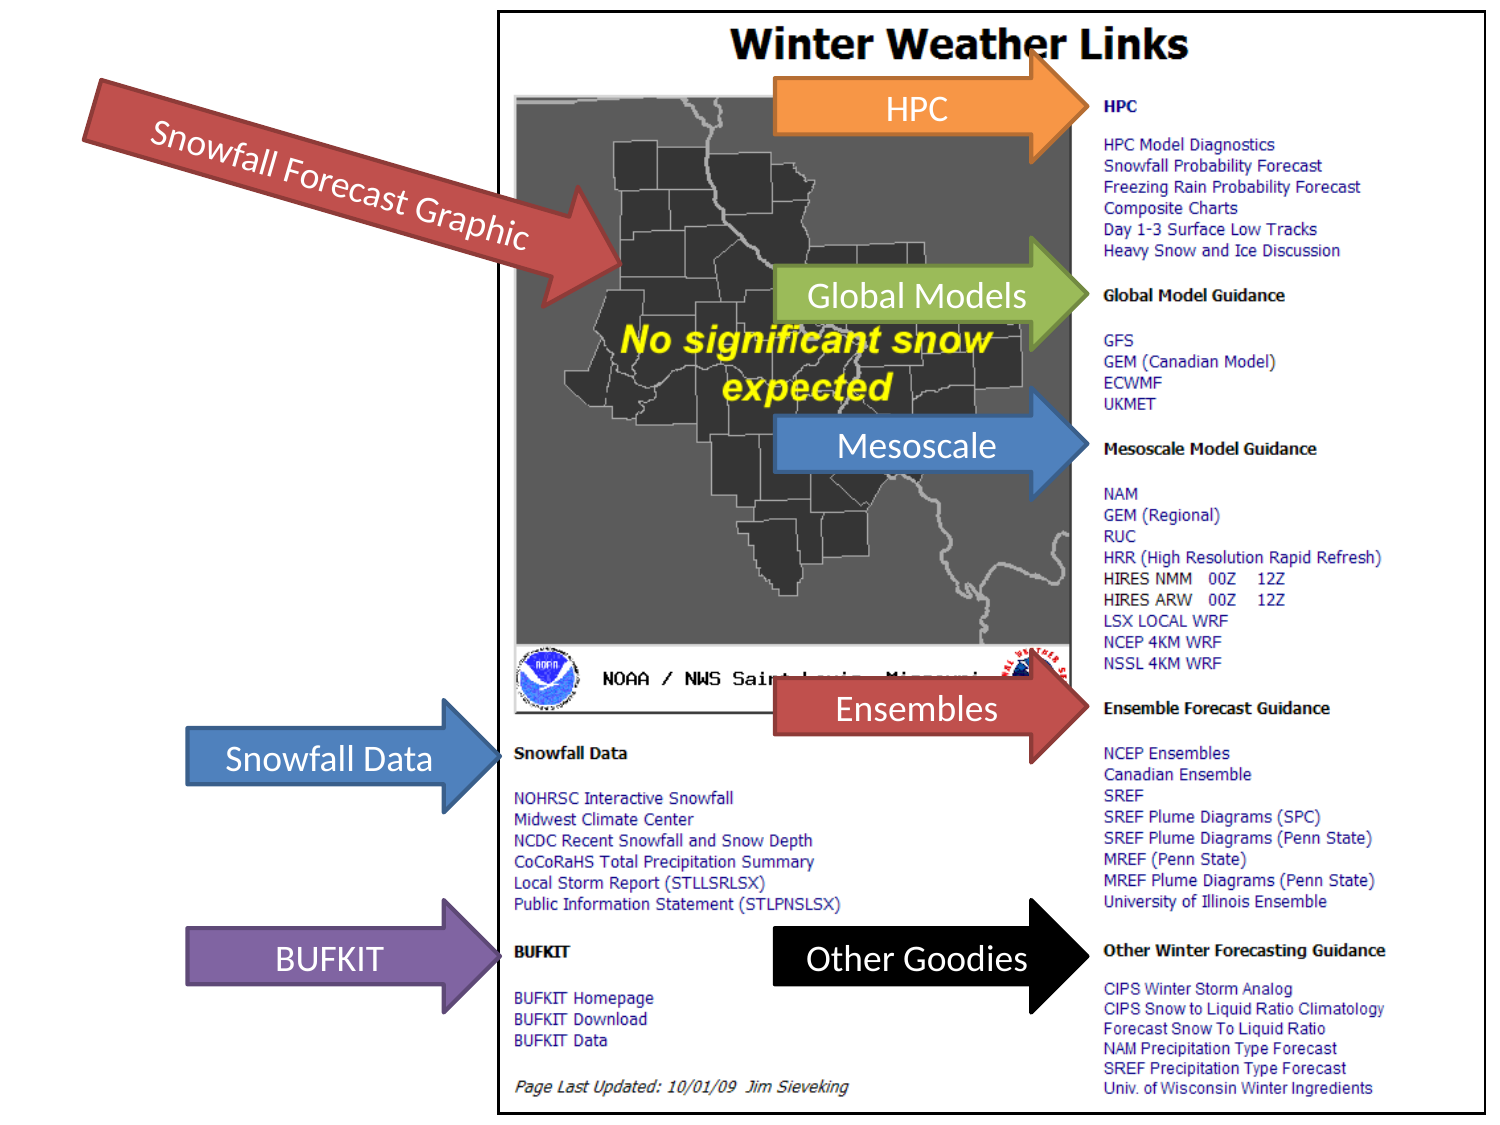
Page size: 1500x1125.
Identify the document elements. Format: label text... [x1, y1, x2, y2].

picture [499, 12, 1484, 1113]
text_box Snowfall Data [185, 698, 494, 815]
text_box BUFKIT [185, 898, 494, 1015]
text_box Snowfall Forecast Graphic [81, 77, 494, 263]
